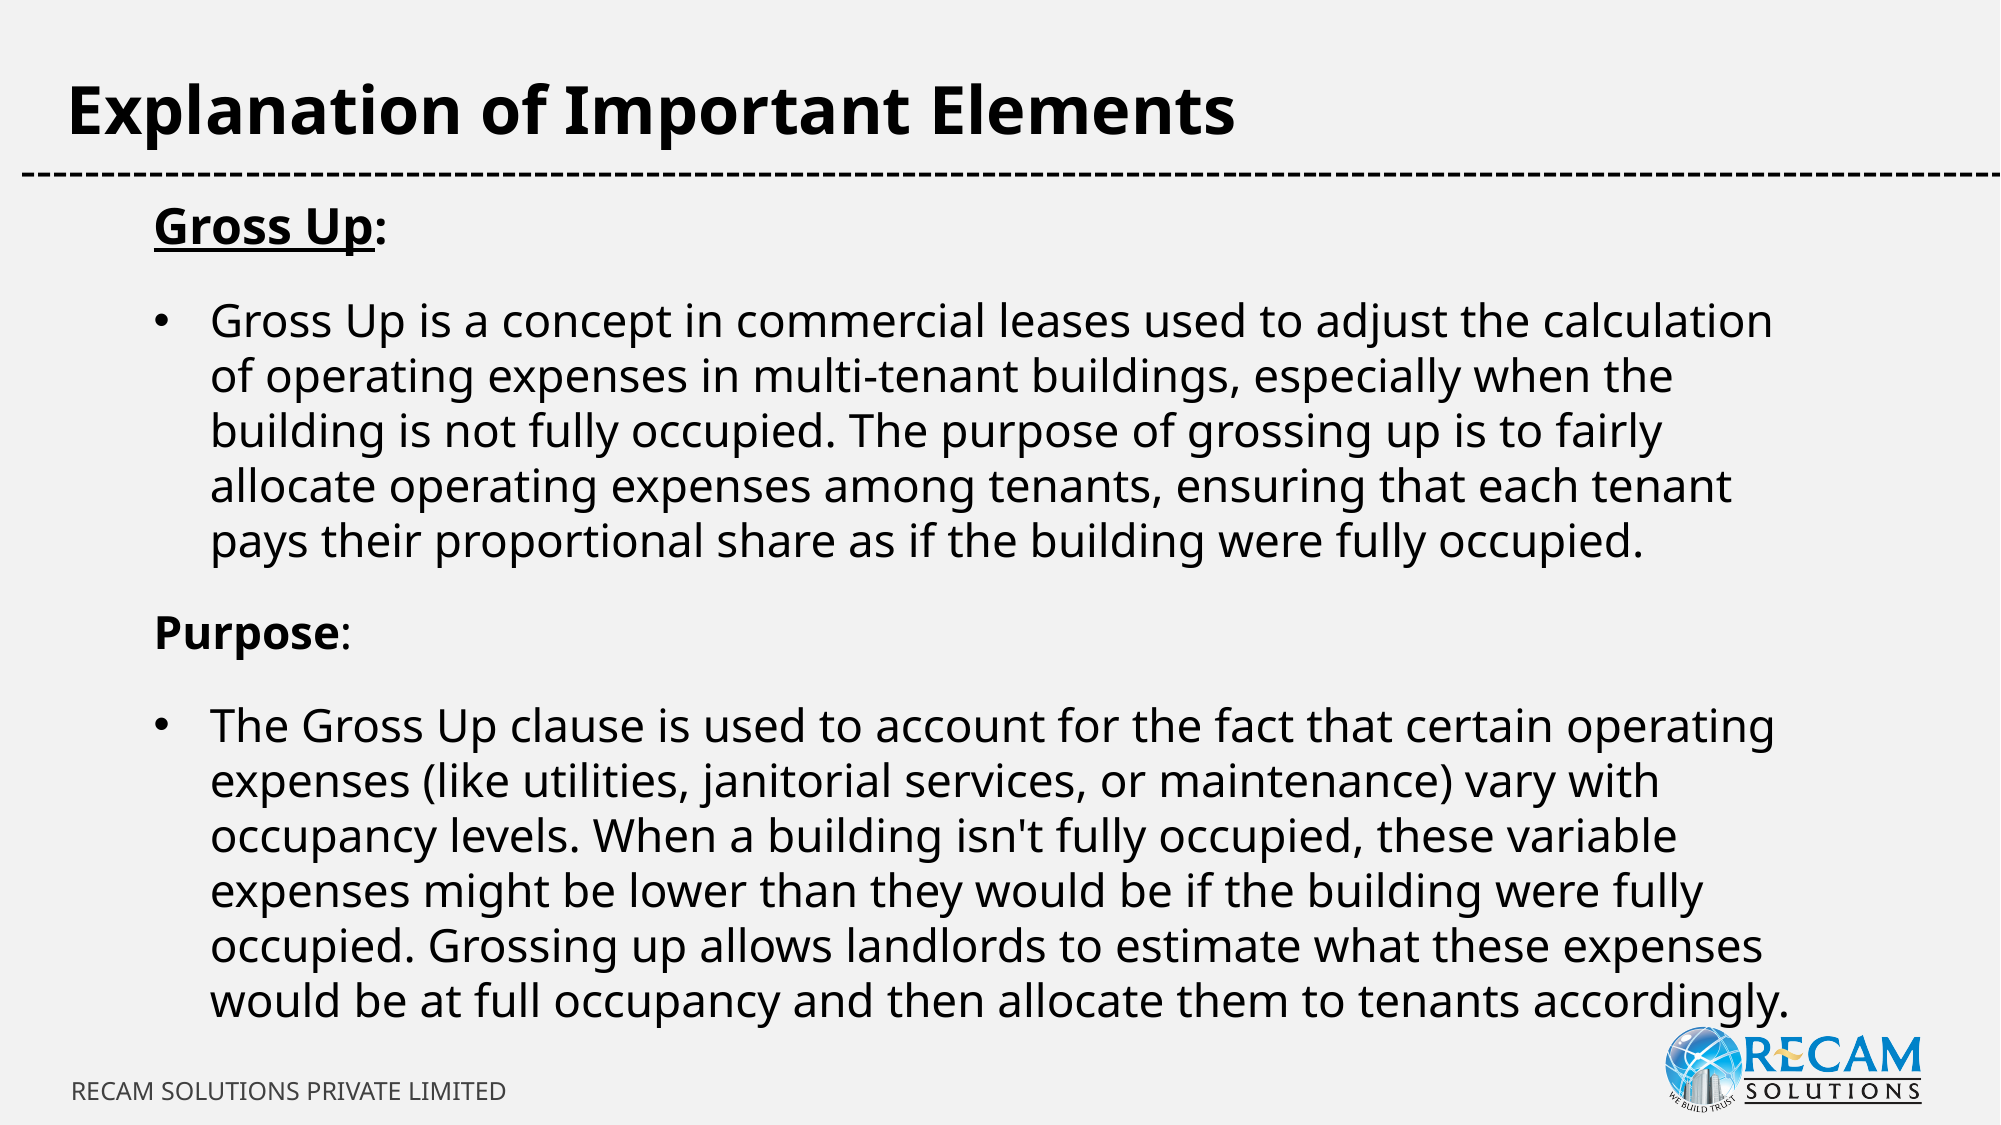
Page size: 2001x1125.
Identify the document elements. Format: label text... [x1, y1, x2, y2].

picture [1652, 1014, 1935, 1125]
text_box Gross Up: Gross Up is a concept in commercial leases used to adjust the calculation of operating expenses in multi-tenant buildings, especially when the building is not fully occupied. The purpose of grossing up is to fairly allocate operating expenses among tenants, ensuring that each tenant pays their proportional share as if the building were fully occupied. Purpose: The Gross Up clause is used to account for the fact that certain operating expenses (like utilities, janitorial services, or maintenance) vary with occupancy levels. When a building isn't fully occupied, these variable expenses might be lower than they would be if the building were fully occupied. Grossing up allows landlords to estimate what these expenses would be at full occupancy and then allocate them to tenants accordingly. [138, 186, 1842, 1034]
text_box ----------------------------------------------------------------------------------------------------------------------------- [6, 131, 2000, 207]
footer RECAM SOLUTIONS PRIVATE LIMITED [70, 1073, 971, 1107]
text_box Explanation of Important Elements [51, 60, 1520, 131]
